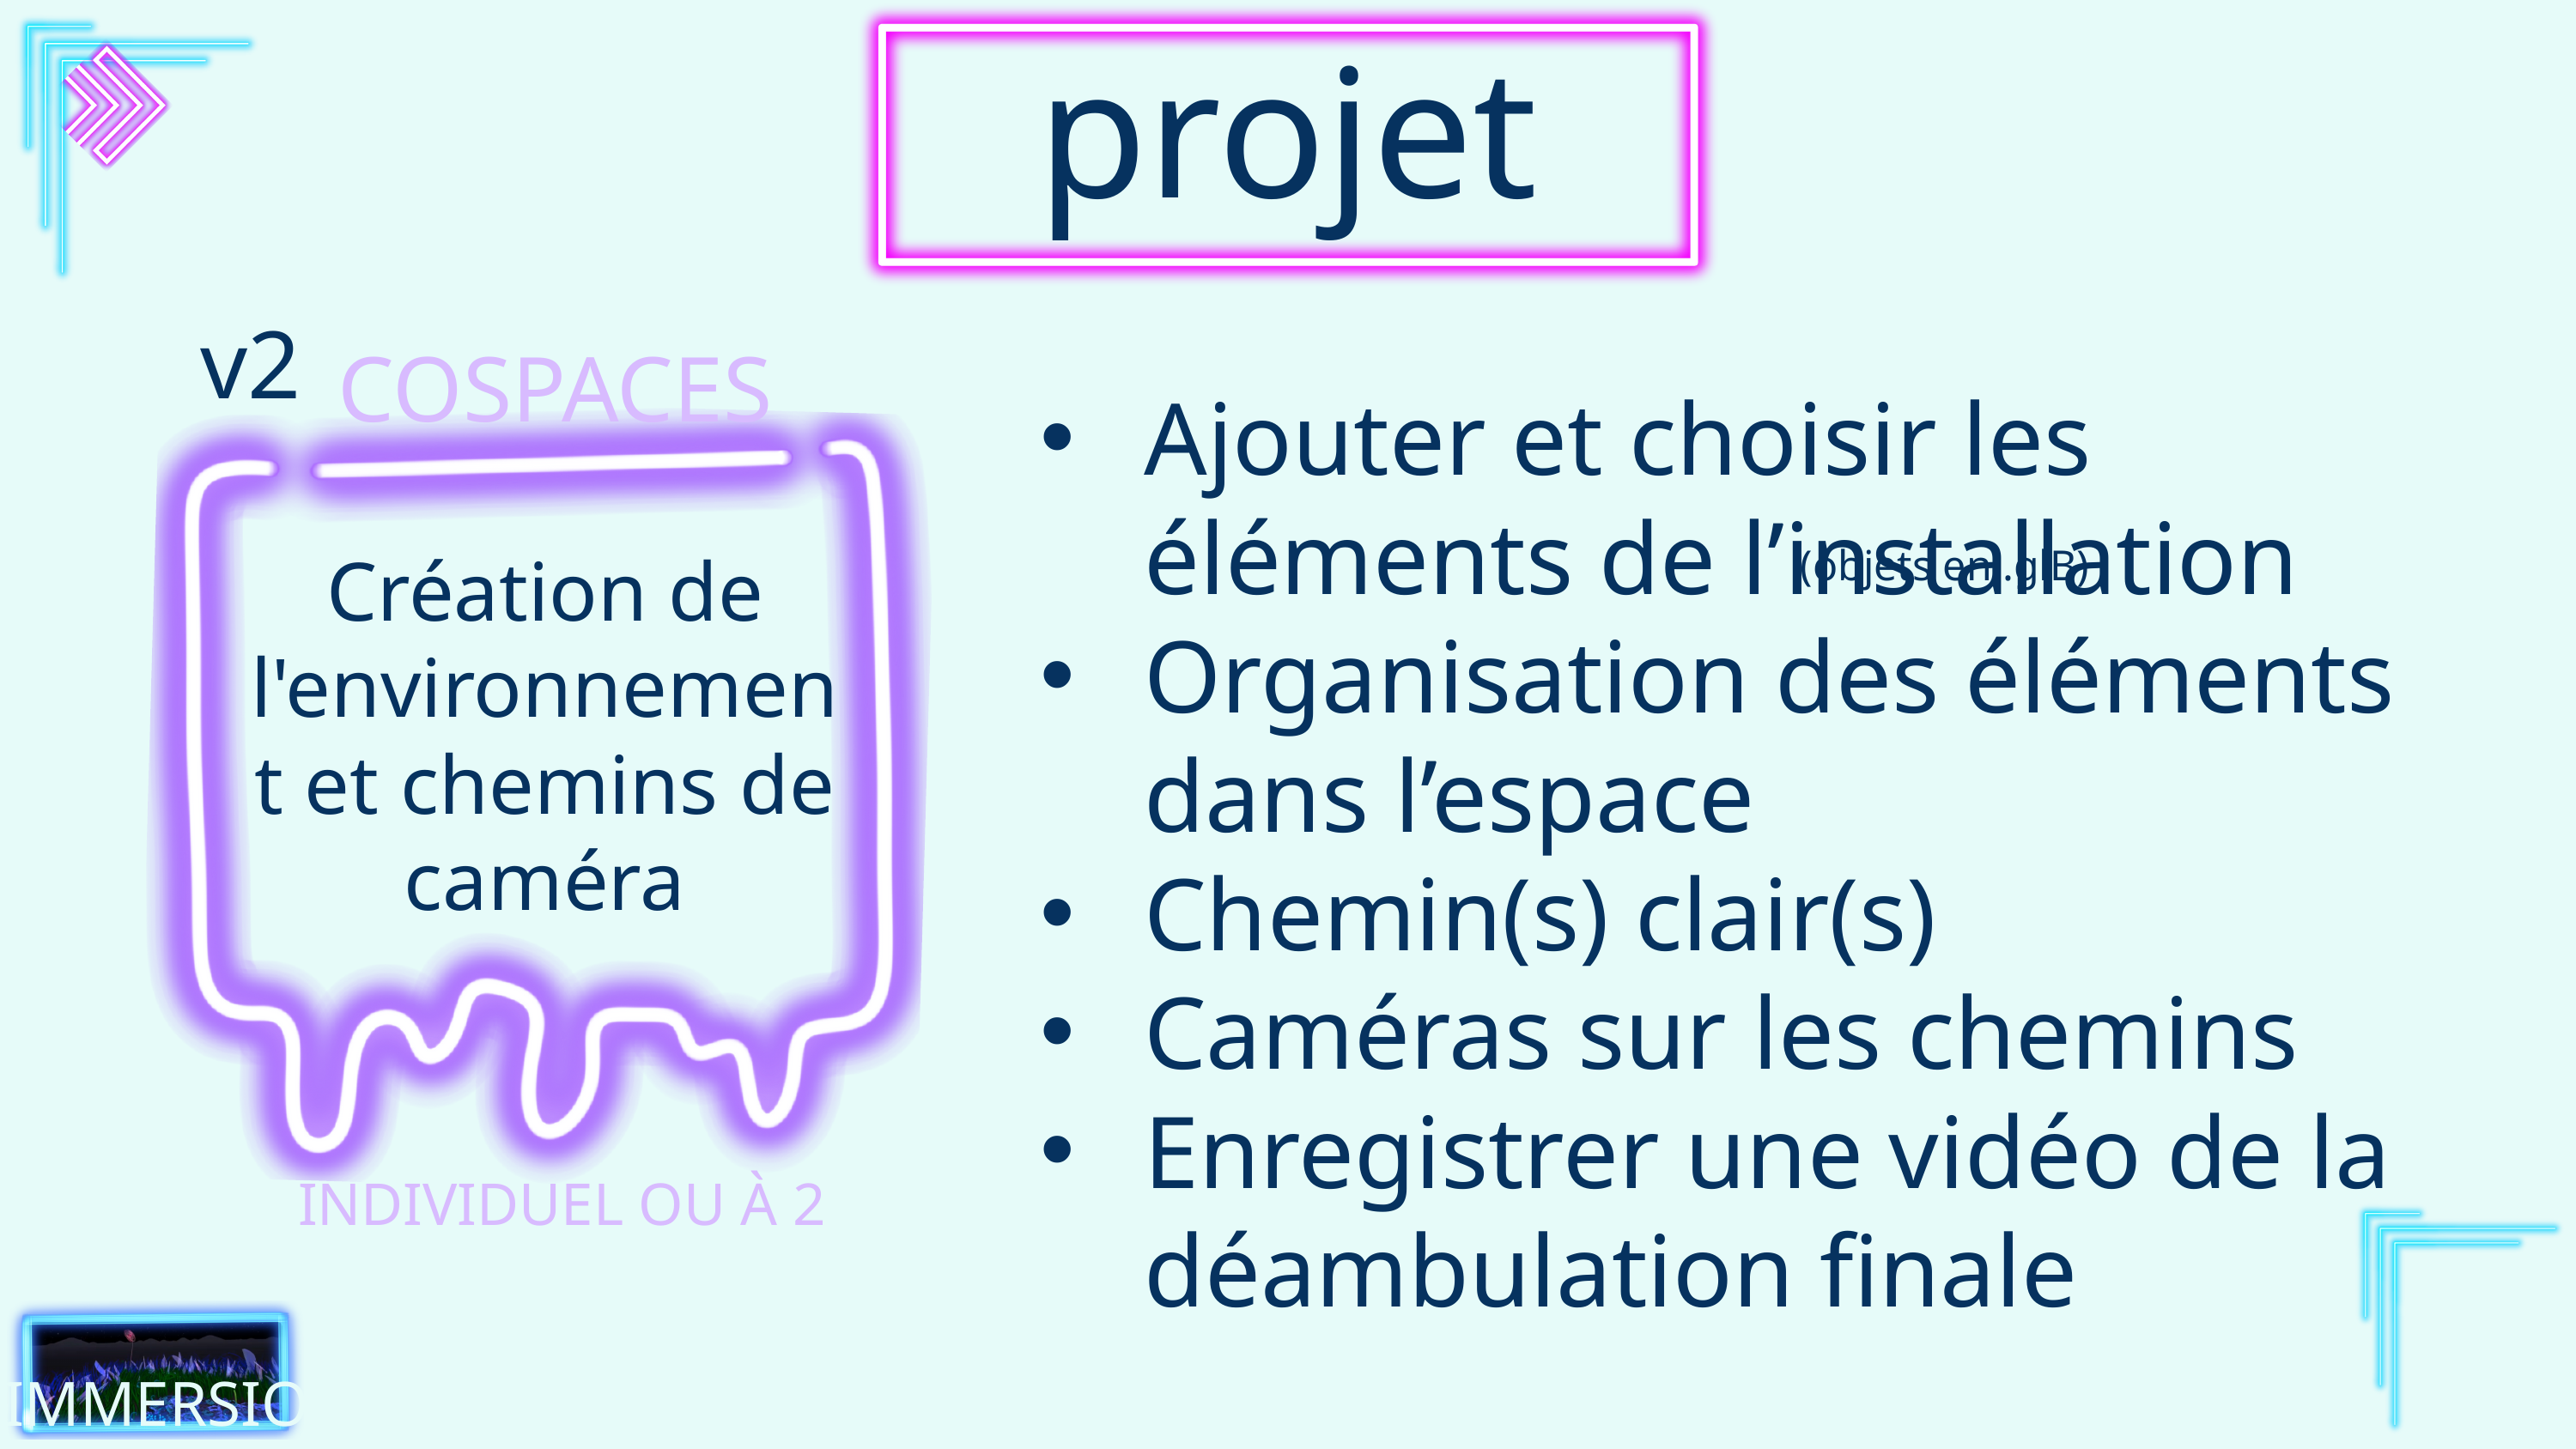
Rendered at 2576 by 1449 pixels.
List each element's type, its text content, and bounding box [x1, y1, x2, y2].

text_box projet [751, 88, 1825, 233]
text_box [0, 1300, 316, 1440]
text_box [857, 233, 1719, 288]
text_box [137, 321, 938, 1232]
text_box Ajouter et choisir les éléments de l’installation Organisation des éléments dans l’espace Chemin(s) clair(s) Caméras sur les chemins Enregistrer une vidéo de la déambulation finale [936, 376, 2499, 1327]
text_box [2354, 1203, 2565, 1434]
text_box [857, 3, 1719, 88]
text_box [15, 14, 260, 283]
text_box (objets en .glB) [1796, 538, 2093, 589]
